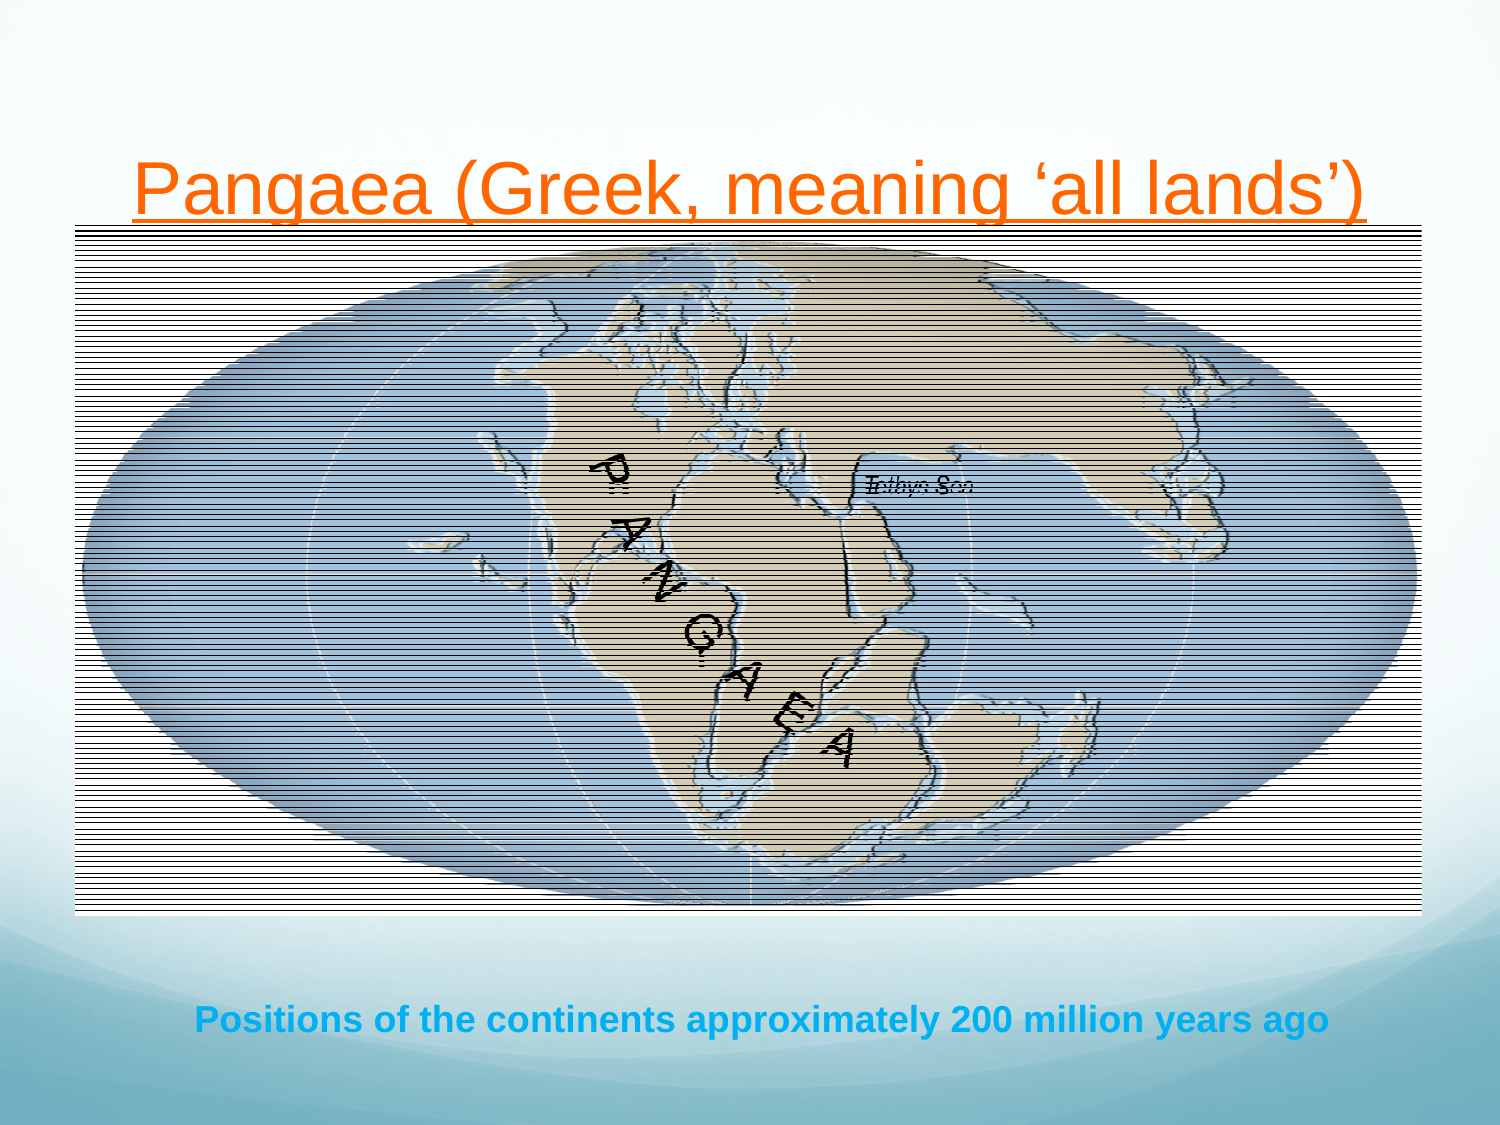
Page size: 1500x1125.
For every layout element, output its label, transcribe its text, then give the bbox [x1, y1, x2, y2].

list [74, 224, 1426, 919]
title Pangaea (Greek, meaning ‘all lands’) [90, 17, 1410, 221]
text_box Positions of the continents approximately 200 million years ago [87, 987, 1438, 1048]
